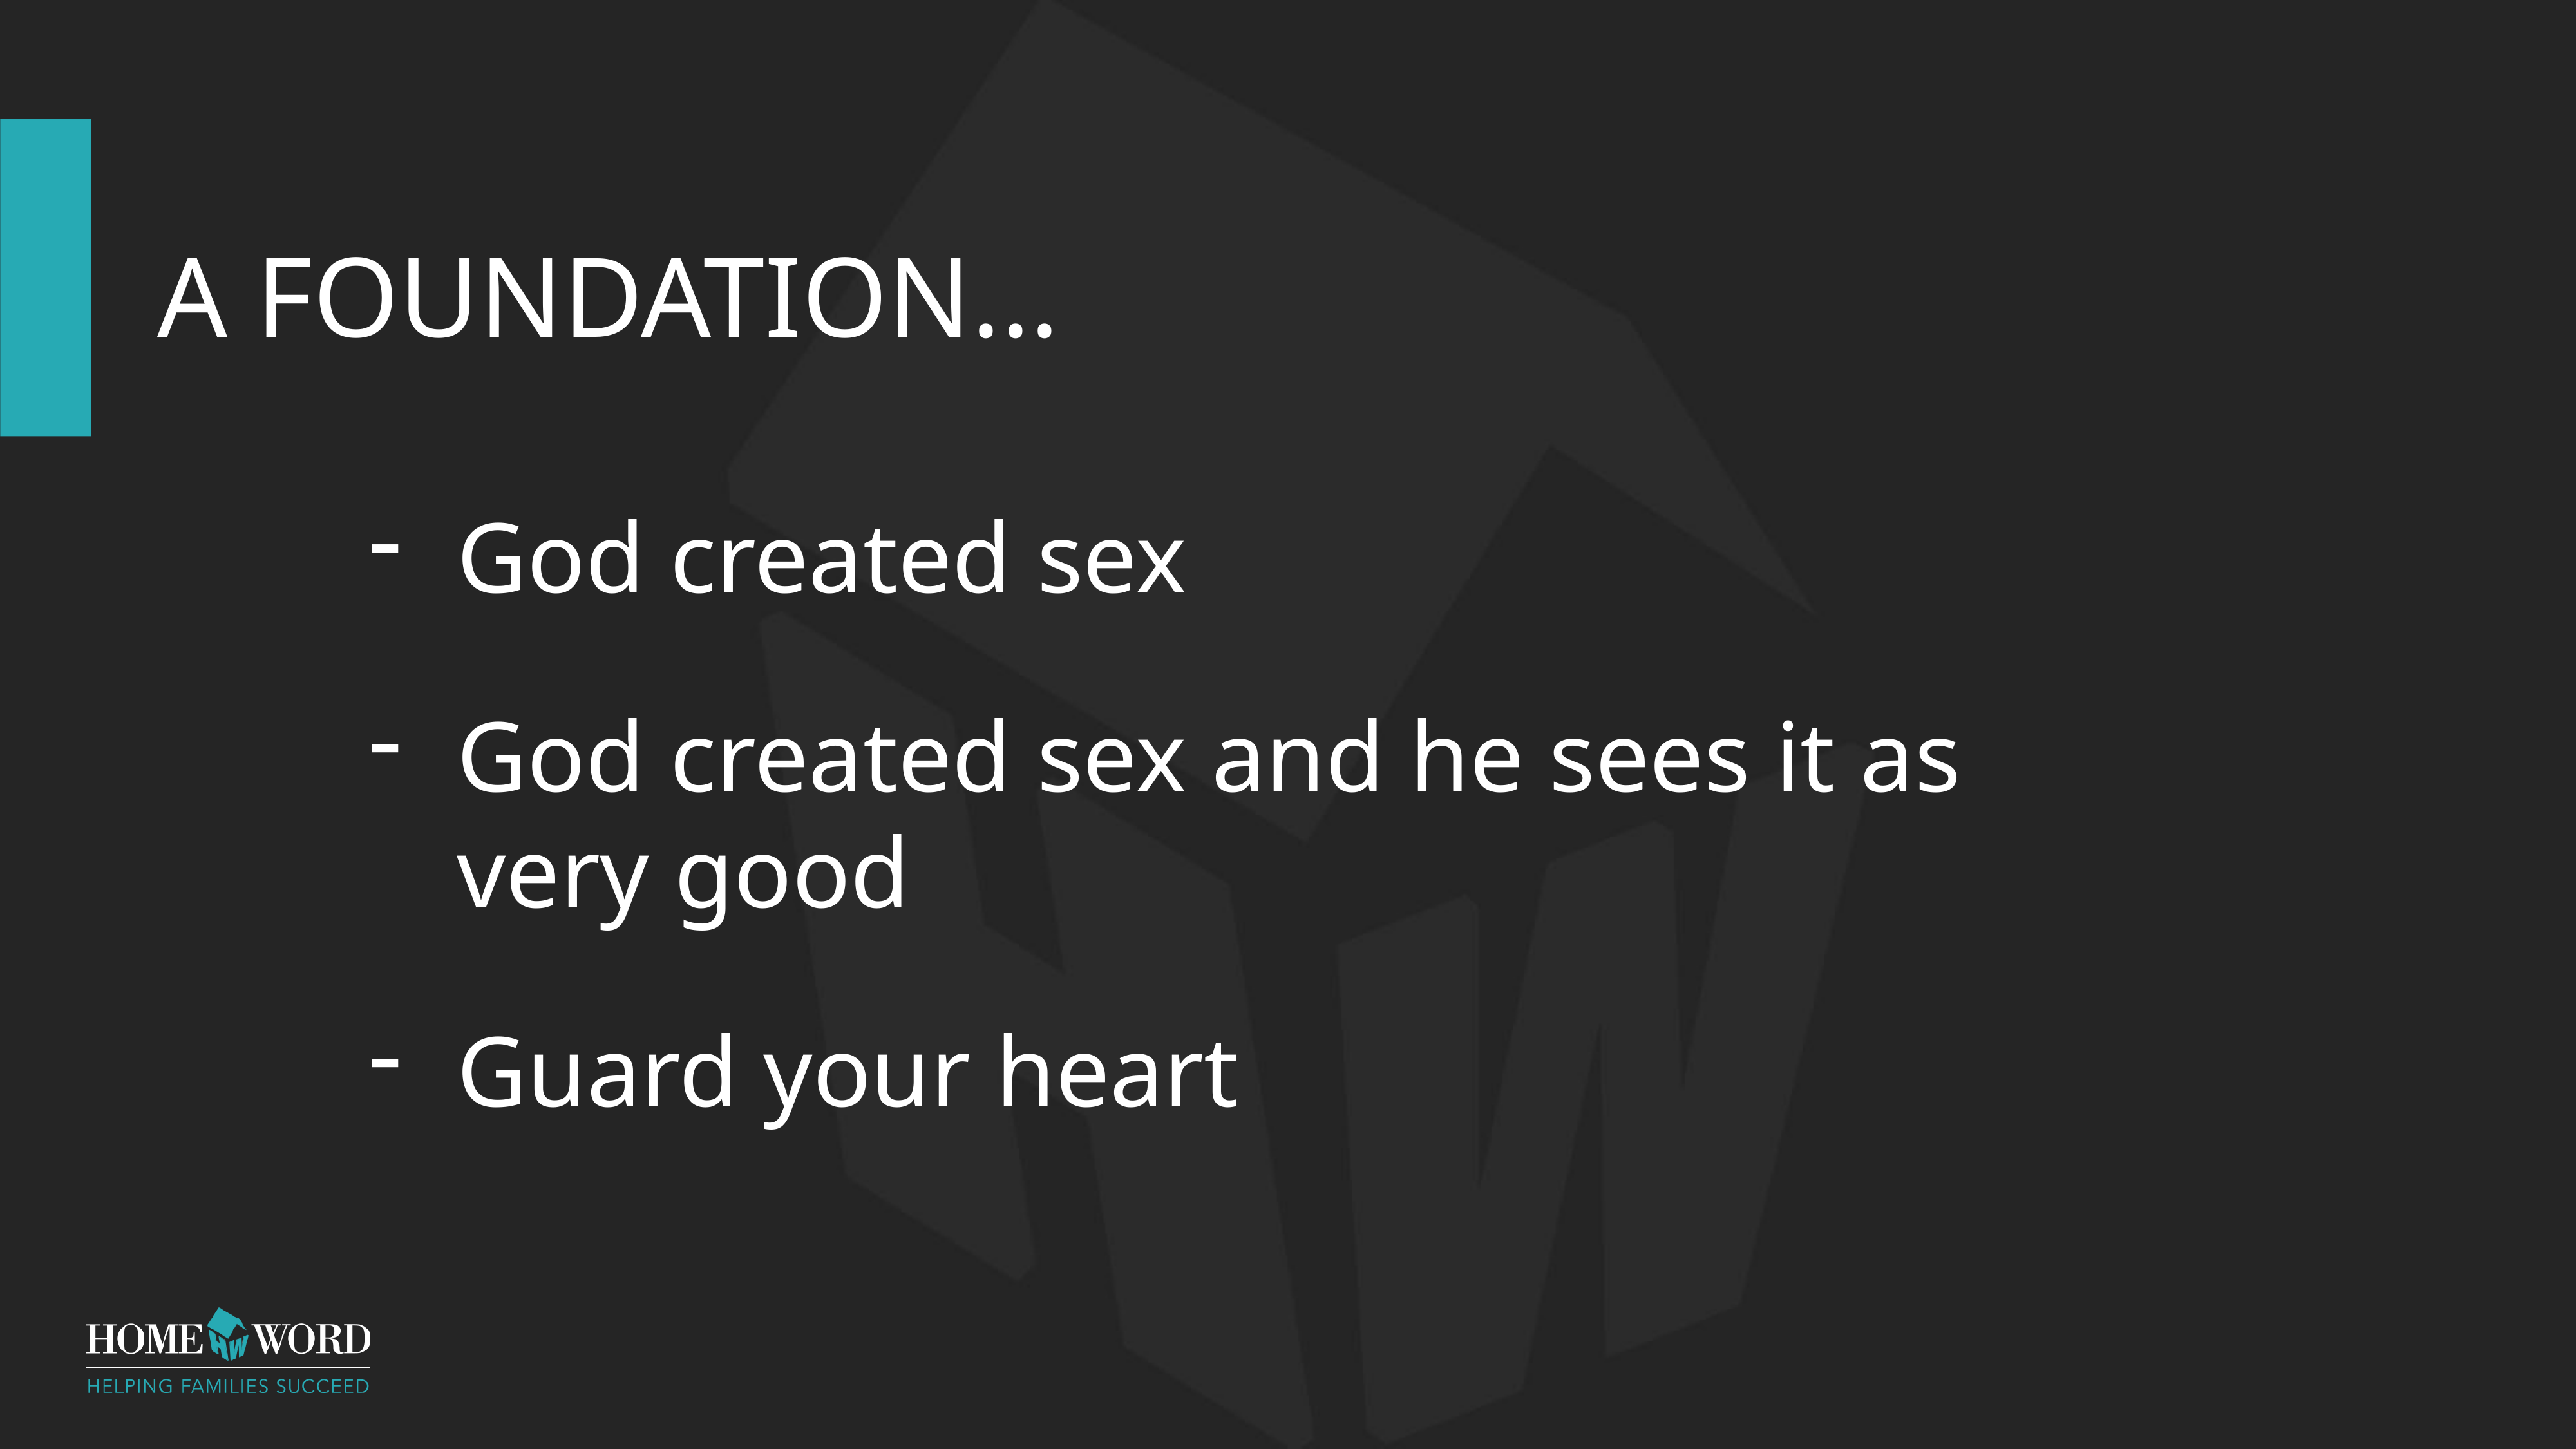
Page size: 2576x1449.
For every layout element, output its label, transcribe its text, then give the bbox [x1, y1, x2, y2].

title A Foundation... [151, 120, 2201, 466]
text_box God created sex God created sex and he sees it as very good Guard your heart [364, 490, 2130, 1256]
picture [0, 0, 2576, 1449]
